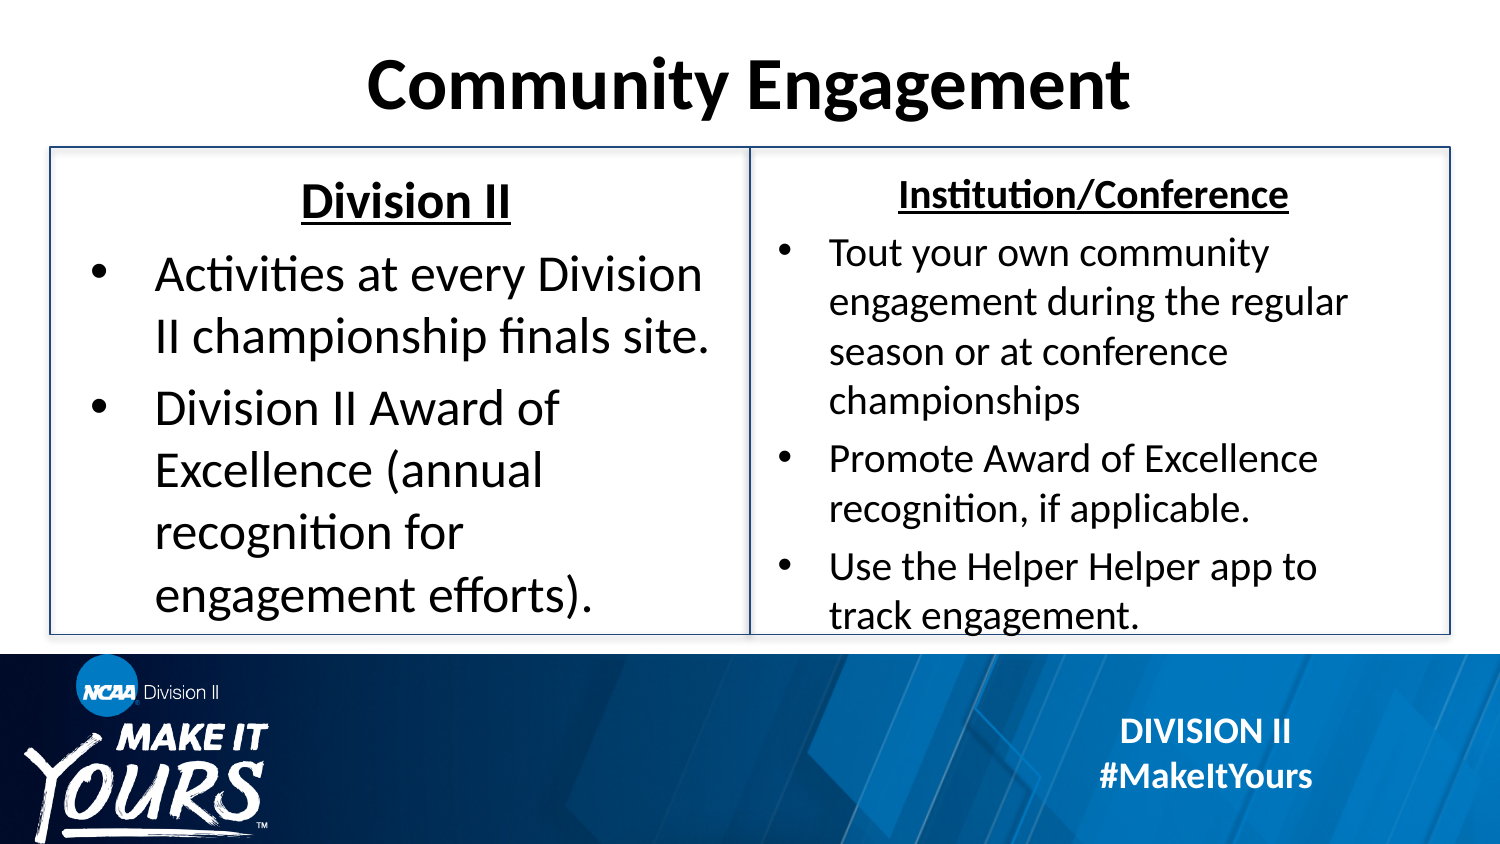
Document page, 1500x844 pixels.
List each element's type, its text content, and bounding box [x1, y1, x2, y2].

list Division II Activities at every Division II championship finals site. Division II Award of Excellence (annual recognition for engagement efforts). [75, 159, 738, 655]
title Community Engagement [75, 9, 1425, 150]
list Institution/Conference Tout your own community engagement during the regular season or at conference championships Promote Award of Excellence recognition, if applicable. Use the Helper Helper app to track engagement. [762, 159, 1425, 655]
picture [0, 654, 1500, 844]
